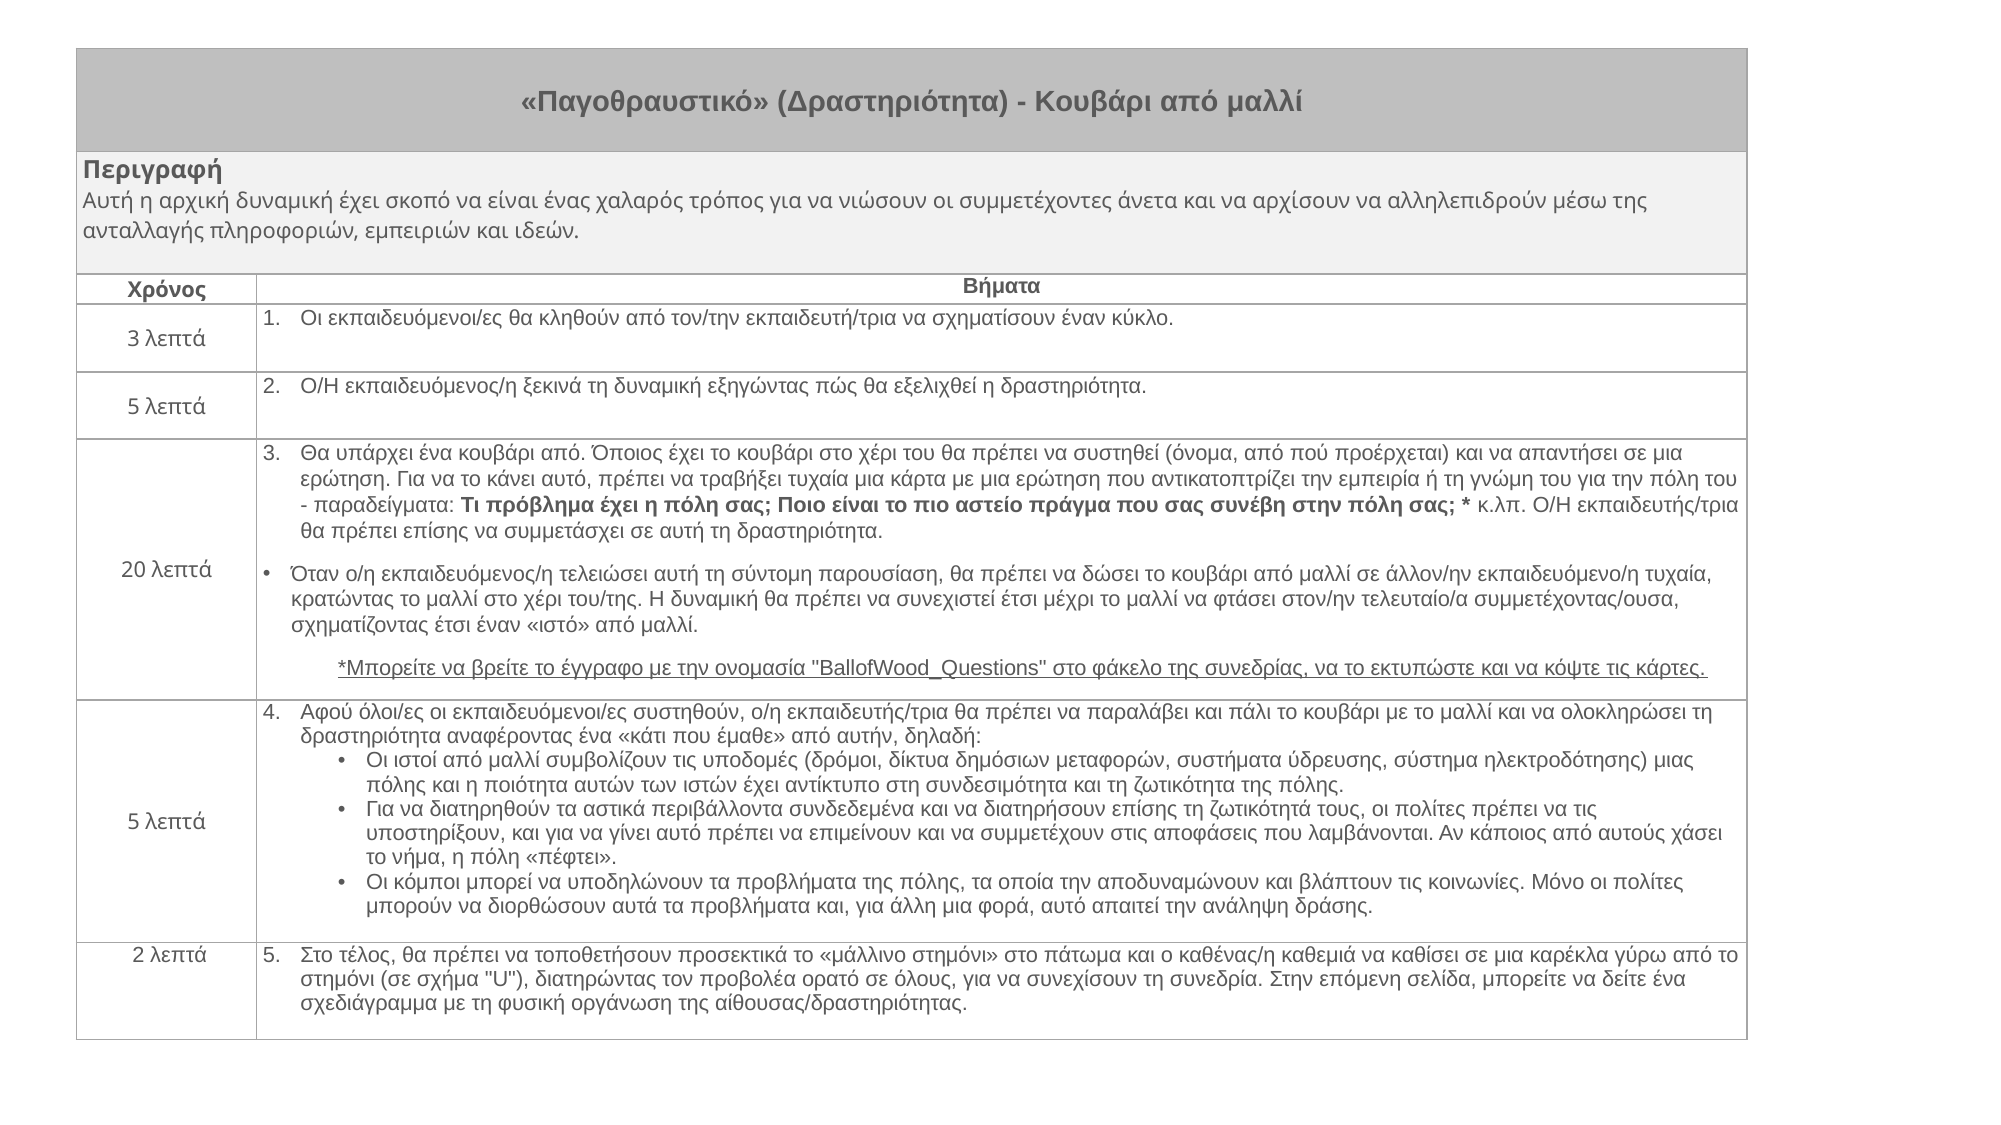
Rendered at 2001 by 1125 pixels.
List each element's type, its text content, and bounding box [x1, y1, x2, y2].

table_cell Περιγραφή Αυτή η αρχική δυναμική έχει σκοπό να είναι ένας χαλαρός τρόπος για να νιώσουν οι συμμετέχοντες άνετα και να αρχίσουν να αλληλεπιδρούν μέσω της ανταλλαγής πληροφοριών, εμπειριών και ιδεών. [77, 152, 1746, 273]
table_cell 2 λεπτά [77, 943, 256, 1039]
table_cell Αφού όλοι/ες οι εκπαιδευόμενοι/ες συστηθούν, ο/η εκπαιδευτής/τρια θα πρέπει να παραλάβει και πάλι το κουβάρι με το μαλλί και να ολοκληρώσει τη δραστηριότητα αναφέροντας ένα «κάτι που έμαθε» από αυτήν, δηλαδή: Οι ιστοί από μαλλί συμβολίζουν τις υποδομές (δρόμοι, δίκτυα δημόσιων μεταφορών, συστήματα ύδρευσης, σύστημα ηλεκτροδότησης) μιας πόλης και η ποιότητα αυτών των ιστών έχει αντίκτυπο στη συνδεσιμότητα και τη ζωτικότητα της πόλης. Για να διατηρηθούν τα αστικά περιβάλλοντα συνδεδεμένα και να διατηρήσουν επίσης τη ζωτικότητά τους, οι πολίτες πρέπει να τις υποστηρίξουν, και για να γίνει αυτό πρέπει να επιμείνουν και να συμμετέχουν στις αποφάσεις που λαμβάνονται. Αν κάποιος από αυτούς χάσει το νήμα, η πόλη «πέφτει». Οι κόμποι μπορεί να υποδηλώνουν τα προβλήματα της πόλης, τα οποία την αποδυναμώνουν και βλάπτουν τις κοινωνίες. Μόνο οι πολίτες μπορούν να διορθώσουν αυτά τα προβλήματα και, για άλλη μια φορά, αυτό απαιτεί την ανάληψη δράσης. [257, 701, 1746, 942]
table_cell 5 λεπτά [77, 701, 256, 942]
table_cell 5 λεπτά [77, 373, 256, 438]
table_cell 3 λεπτά [77, 305, 256, 371]
table_cell Ο/Η εκπαιδευόμενος/η ξεκινά τη δυναμική εξηγώντας πώς θα εξελιχθεί η δραστηριότητα. [257, 373, 1746, 438]
table_cell Χρόνος [77, 275, 256, 303]
table_cell Οι εκπαιδευόμενοι/ες θα κληθούν από τον/την εκπαιδευτή/τρια να σχηματίσουν έναν κύκλο. [257, 305, 1746, 371]
table_cell 20 λεπτά [77, 440, 256, 699]
table_cell Θα υπάρχει ένα κουβάρι από. Όποιος έχει το κουβάρι στο χέρι του θα πρέπει να συστηθεί (όνομα, από πού προέρχεται) και να απαντήσει σε μια ερώτηση. Για να το κάνει αυτό, πρέπει να τραβήξει τυχαία μια κάρτα με μια ερώτηση που αντικατοπτρίζει την εμπειρία ή τη γνώμη του για την πόλη του - παραδείγματα: Τι πρόβλημα έχει η πόλη σας; Ποιο είναι το πιο αστείο πράγμα που σας συνέβη στην πόλη σας; * κ.λπ. Ο/Η εκπαιδευτής/τρια θα πρέπει επίσης να συμμετάσχει σε αυτή τη δραστηριότητα. Όταν ο/η εκπαιδευόμενος/η τελειώσει αυτή τη σύντομη παρουσίαση, θα πρέπει να δώσει το κουβάρι από μαλλί σε άλλον/ην εκπαιδευόμενο/η τυχαία, κρατώντας το μαλλί στο χέρι του/της. Η δυναμική θα πρέπει να συνεχιστεί έτσι μέχρι το μαλλί να φτάσει στον/ην τελευταίο/α συμμετέχοντας/ουσα, σχηματίζοντας έτσι έναν «ιστό» από μαλλί. *Μπορείτε να βρείτε το έγγραφο με την ονομασία "BallofWood_Questions" στο φάκελο της συνεδρίας, να το εκτυπώστε και να κόψτε τις κάρτες. [257, 440, 1746, 699]
table_cell Βήματα [257, 275, 1746, 303]
table_header «Παγοθραυστικό» (Δραστηριότητα) - Κουβάρι από μαλλί [77, 49, 1746, 151]
table_cell Στο τέλος, θα πρέπει να τοποθετήσουν προσεκτικά το «μάλλινο στημόνι» στο πάτωμα και ο καθένας/η καθεμιά να καθίσει σε μια καρέκλα γύρω από το στημόνι (σε σχήμα "U"), διατηρώντας τον προβολέα ορατό σε όλους, για να συνεχίσουν τη συνεδρία. Στην επόμενη σελίδα, μπορείτε να δείτε ένα σχεδιάγραμμα με τη φυσική οργάνωση της αίθουσας/δραστηριότητας. [257, 943, 1746, 1039]
